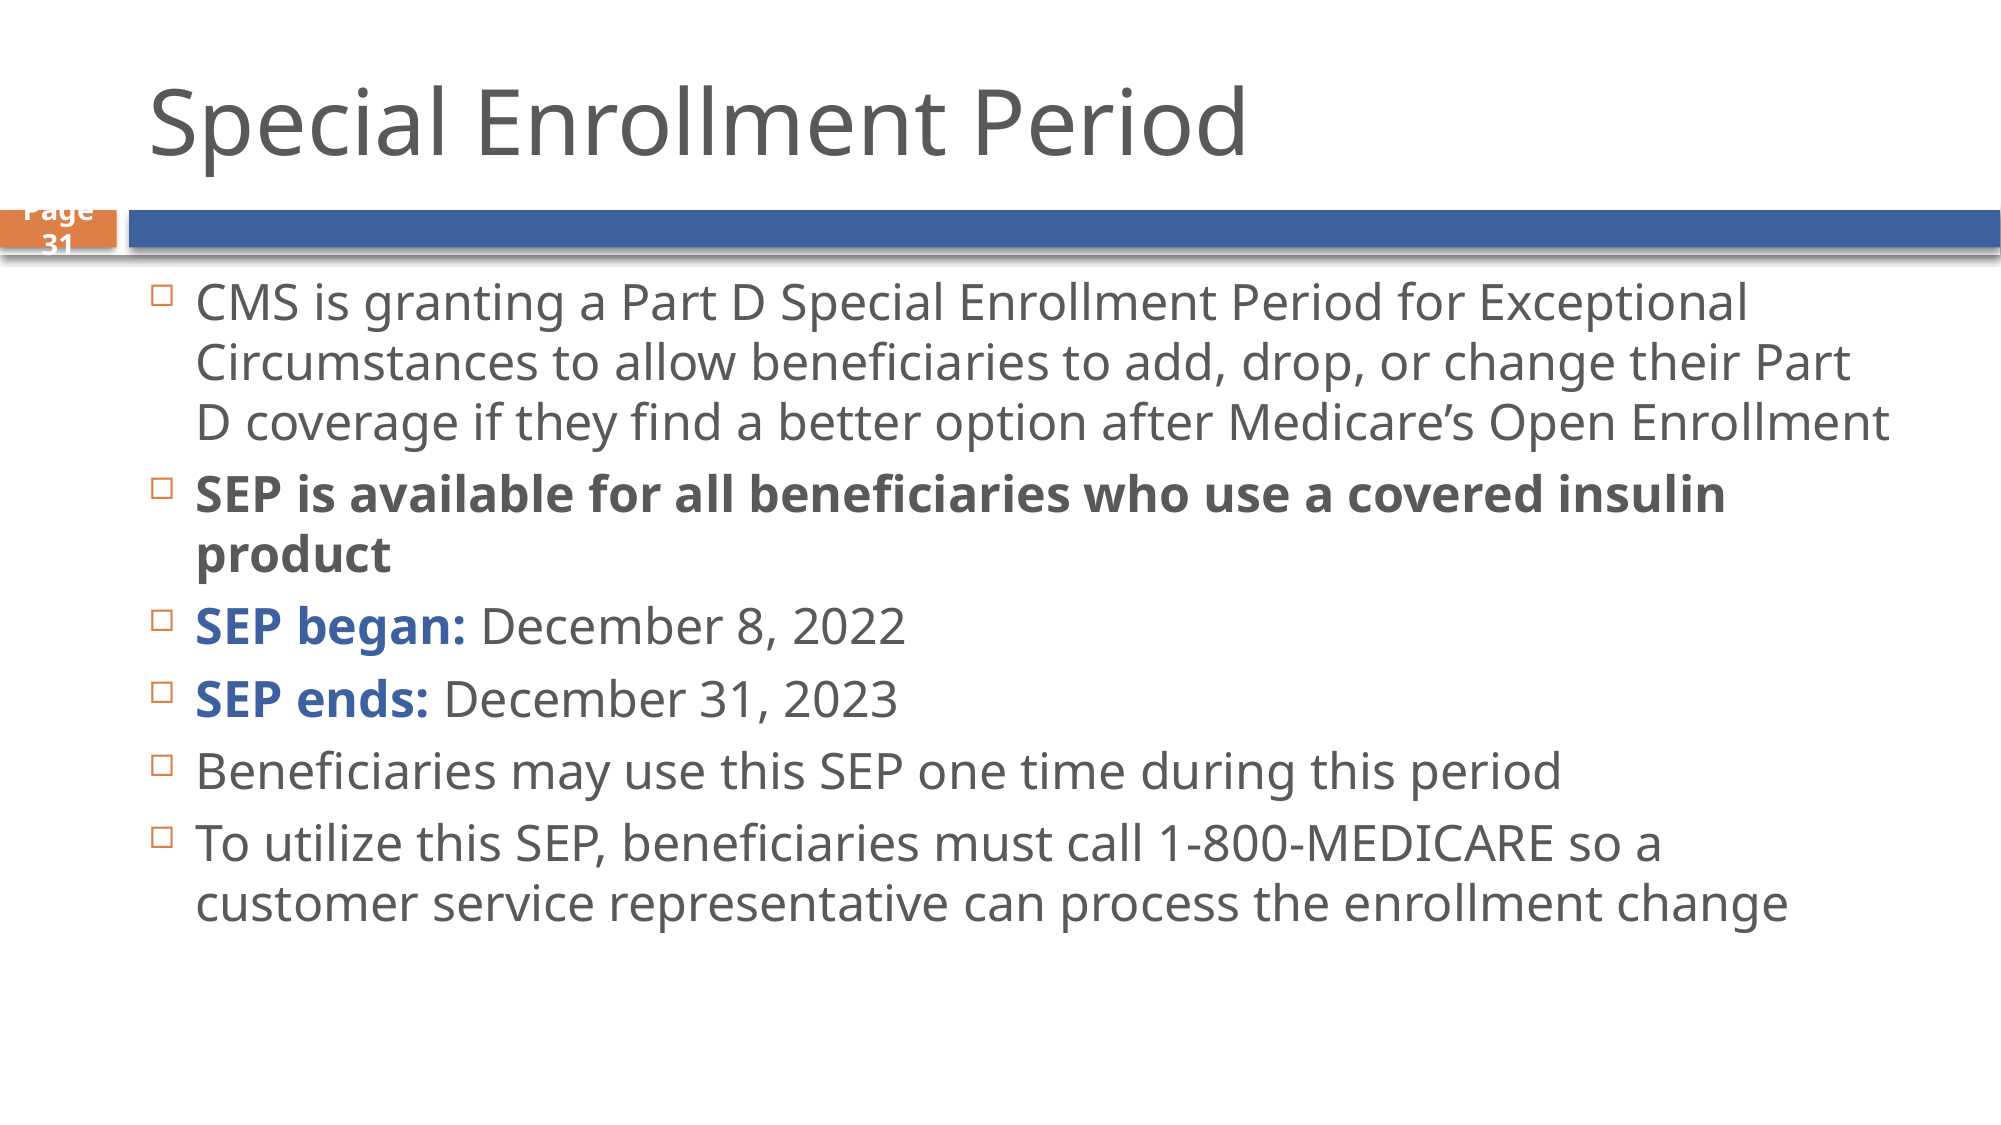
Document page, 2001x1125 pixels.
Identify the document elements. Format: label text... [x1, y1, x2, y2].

slide_number Page 31 [0, 208, 117, 249]
list CMS is granting a Part D Special Enrollment Period for Exceptional Circumstances to allow beneficiaries to add, drop, or change their Part D coverage if they find a better option after Medicare’s Open Enrollment SEP is available for all beneficiaries who use a covered insulin product SEP began: December 8, 2022 SEP ends: December 31, 2023 Beneficiaries may use this SEP one time during this period To utilize this SEP, beneficiaries must call 1-800-MEDICARE so a customer service representative can process the enrollment change [133, 262, 1918, 1000]
title Special Enrollment Period [133, 37, 1918, 200]
